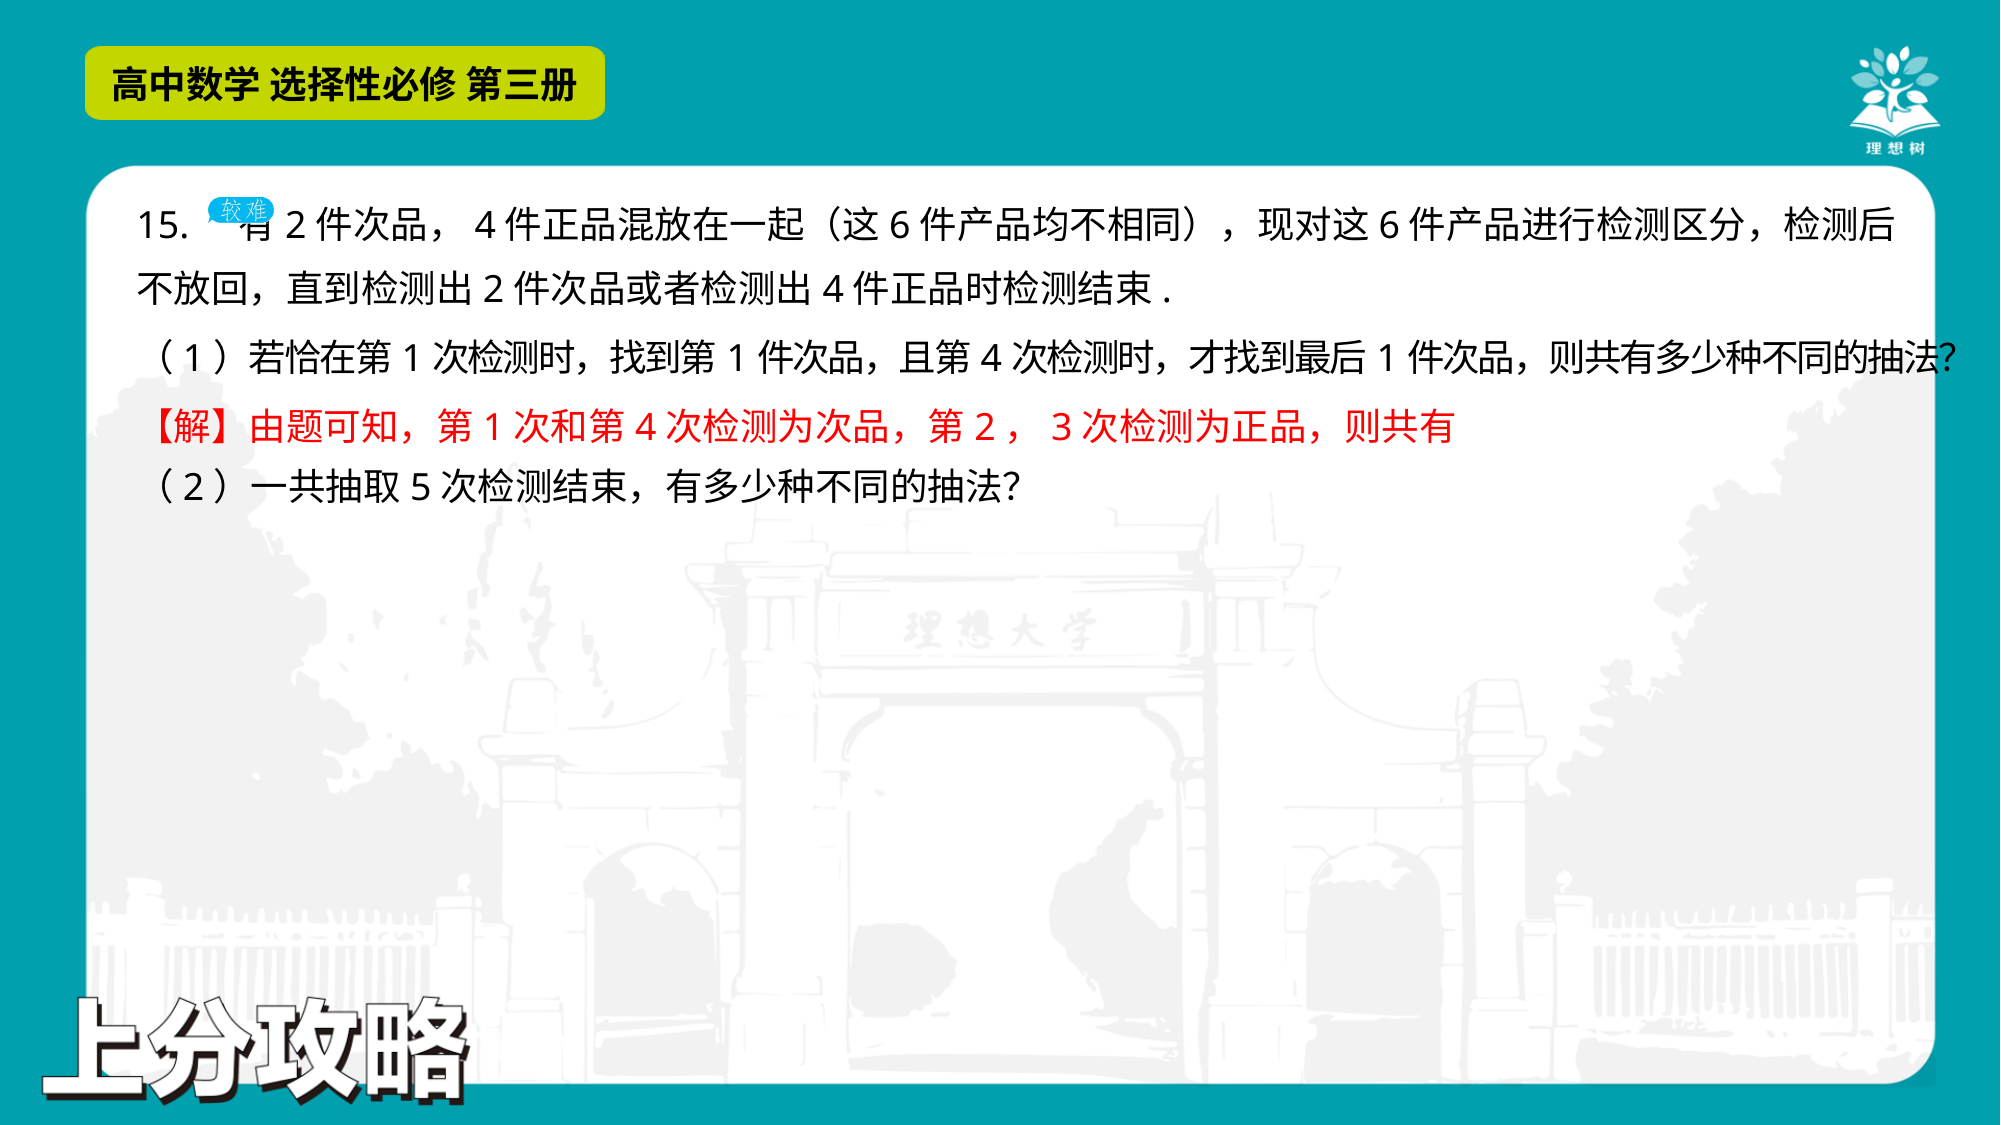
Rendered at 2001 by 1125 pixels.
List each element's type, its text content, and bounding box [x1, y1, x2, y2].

text_box （1）若恰在第1次检测时，找到第1件次品，且第4次检测时，才找到最后1件次品，则共有多少种不同的抽法？ [136, 312, 1865, 373]
text_box （2）一共抽取5次检测结束，有多少种不同的抽法？ [136, 441, 1865, 501]
picture [0, 0, 2000, 1125]
text_box 15. 有2件次品，4件正品混放在一起（这6件产品均不相同），现对这6件产品进行检测区分，检测后 不放回，直到检测出2件次品或者检测出4件正品时检测结束. [136, 177, 1865, 304]
